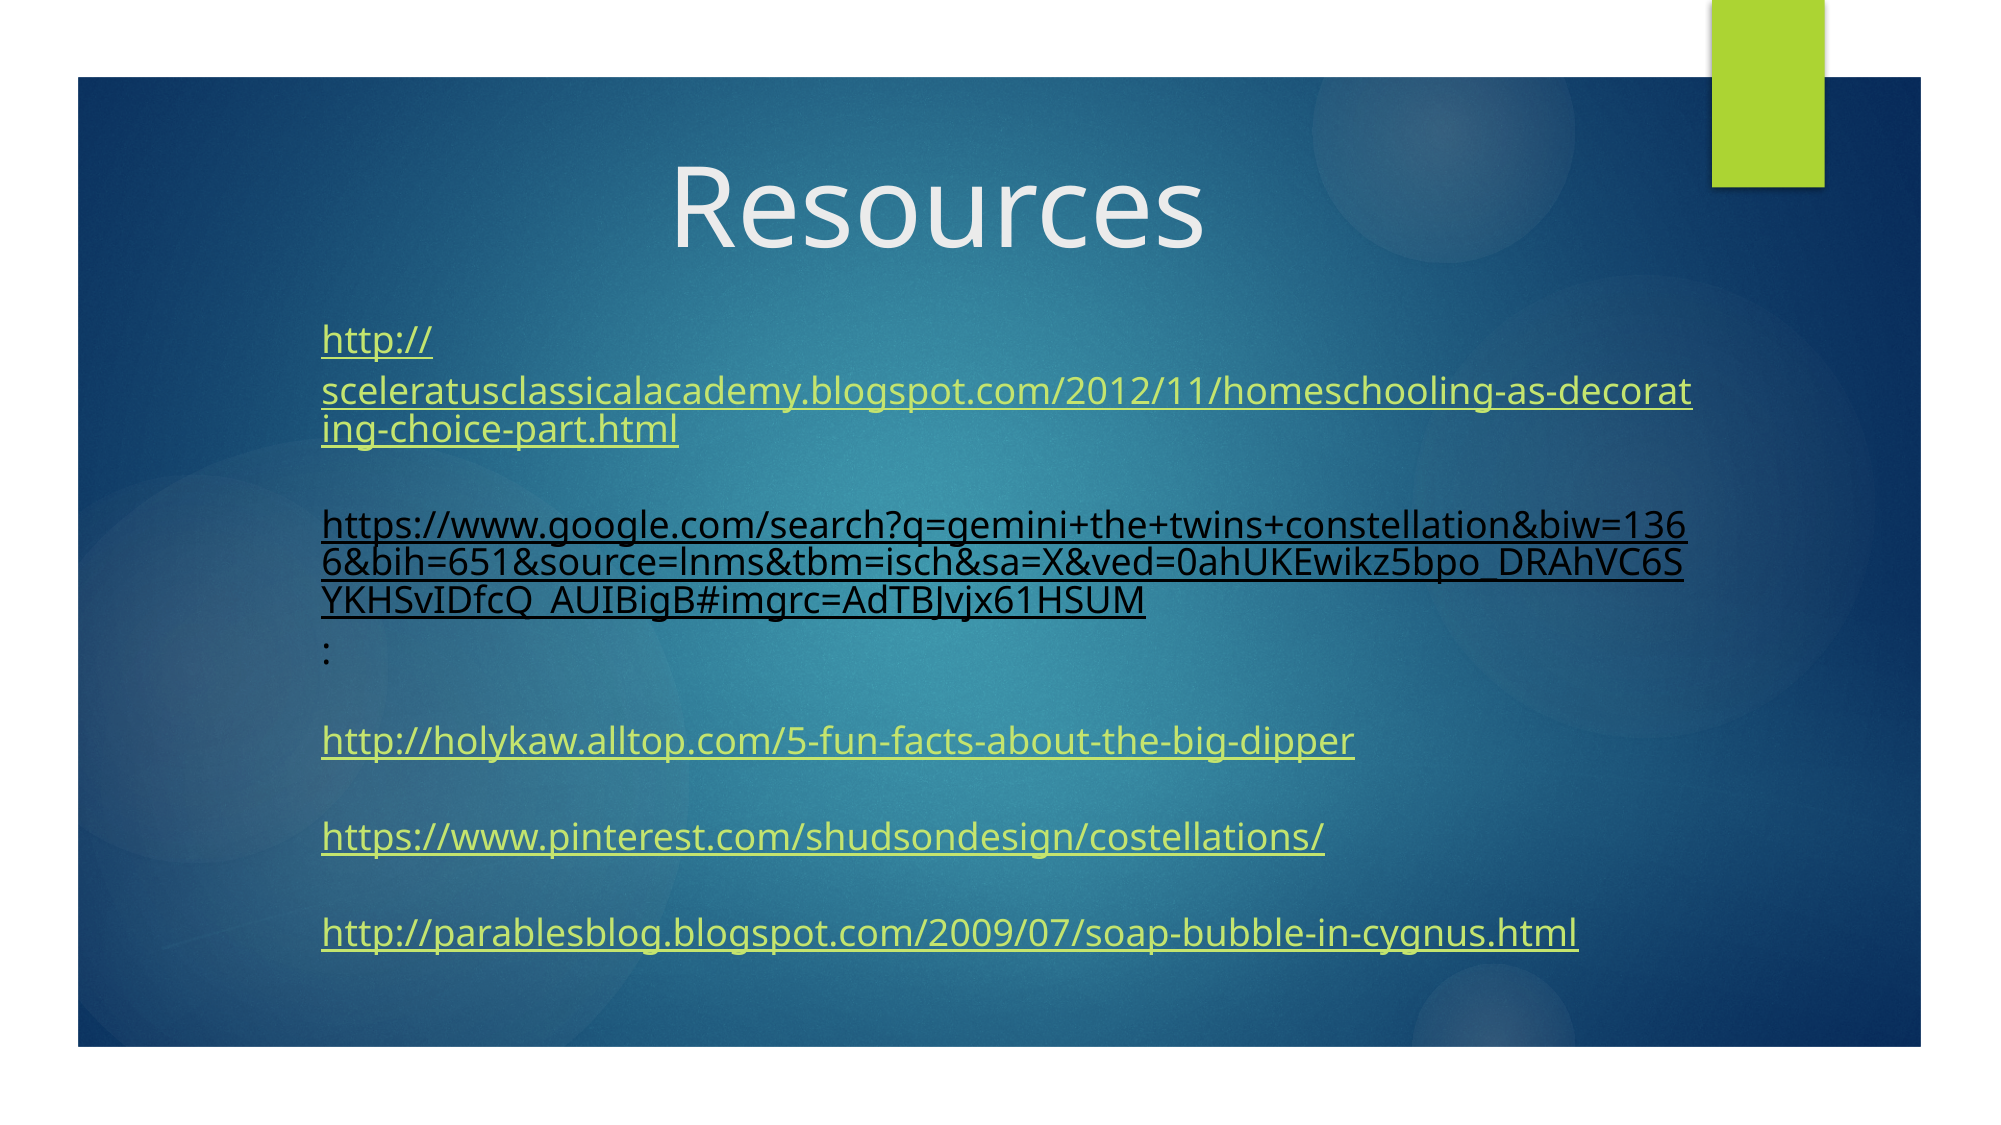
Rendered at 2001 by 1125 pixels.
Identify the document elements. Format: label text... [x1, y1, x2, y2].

text_box http://sceleratusclassicalacademy.blogspot.com/2012/11/homeschooling-as-decorating-choice-part.html https://www.google.com/search?q=gemini+the+twins+constellation&biw=1366&bih=651&source=lnms&tbm=isch&sa=X&ved=0ahUKEwikz5bpo_DRAhVC6SYKHSvIDfcQ_AUIBigB#imgrc=AdTBJvjx61HSUM: http://holykaw.alltop.com/5-fun-facts-about-the-big-dipper https://www.pinterest.com/shudsondesign/costellations/ http://parablesblog.blogspot.com/2009/07/soap-bubble-in-cygnus.html [306, 308, 1713, 945]
title Resources [214, 134, 1662, 278]
